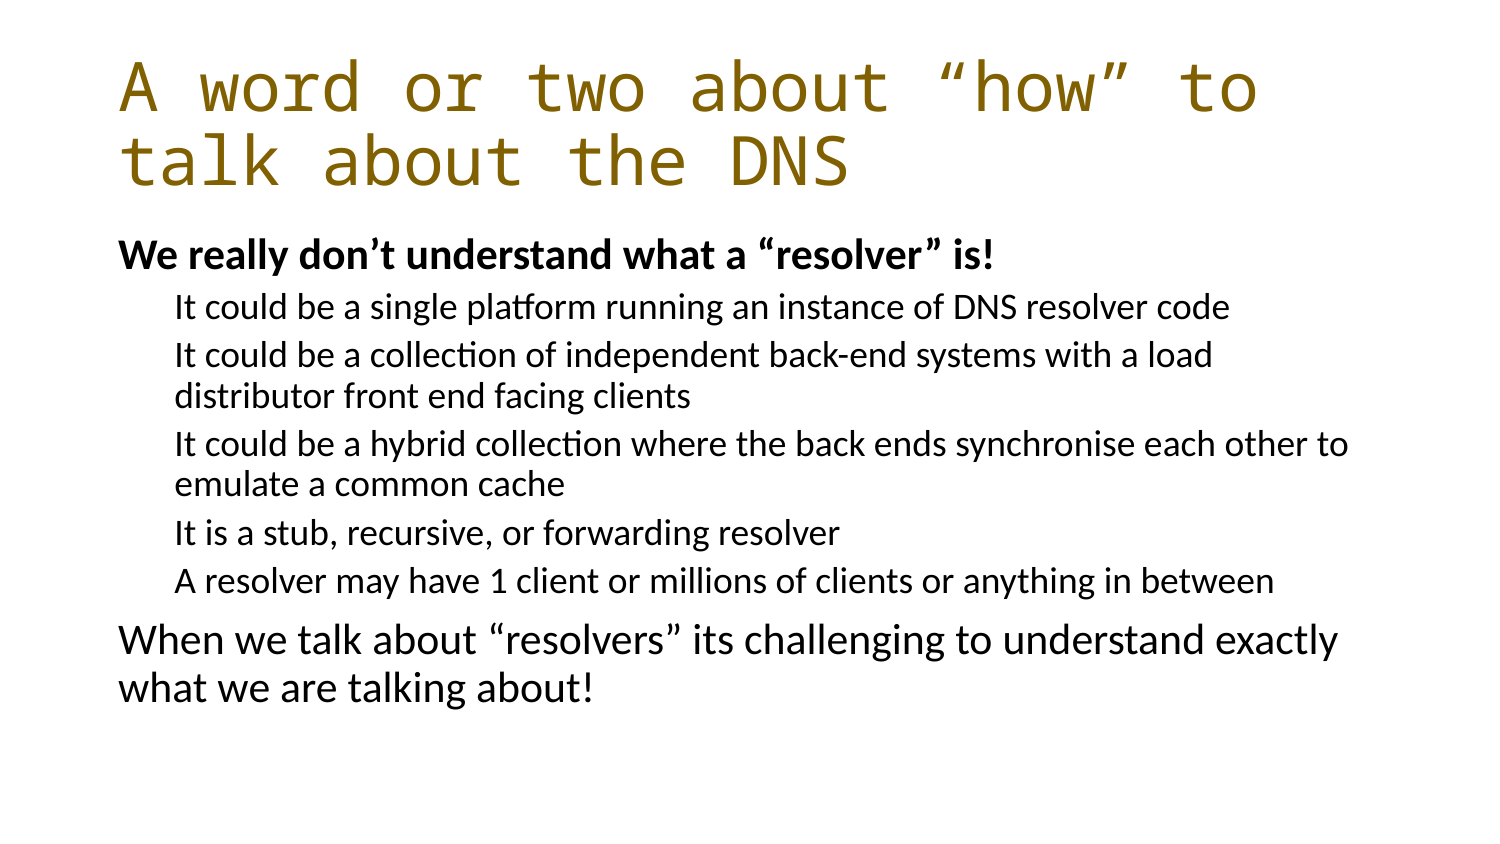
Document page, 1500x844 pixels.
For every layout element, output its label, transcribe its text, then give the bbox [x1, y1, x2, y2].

title A word or two about “how” to talk about the DNS [103, 44, 1397, 208]
list We really don’t understand what a “resolver” is! It could be a single platform running an instance of DNS resolver code It could be a collection of independent back-end systems with a load distributor front end facing clients It could be a hybrid collection where the back ends synchronise each other to emulate a common cache It is a stub, recursive, or forwarding resolver A resolver may have 1 client or millions of clients or anything in between When we talk about “resolvers” its challenging to understand exactly what we are talking about! [103, 224, 1397, 760]
